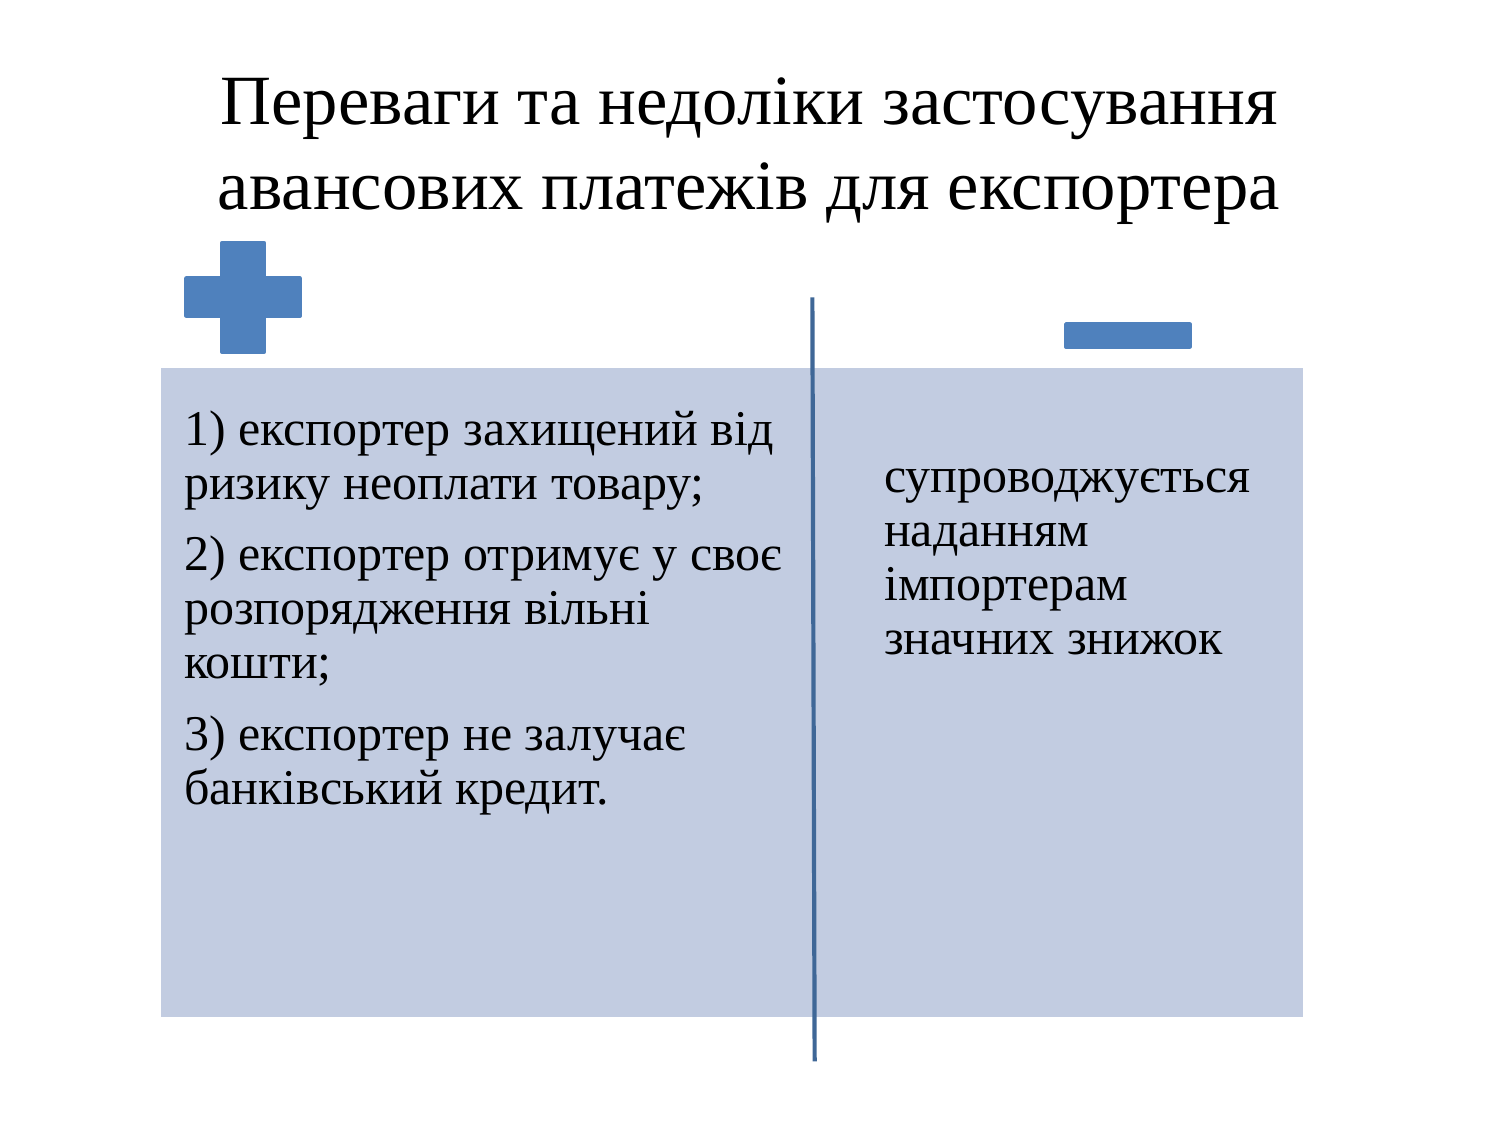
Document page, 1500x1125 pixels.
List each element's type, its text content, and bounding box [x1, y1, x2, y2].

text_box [159, 219, 1306, 1125]
title Переваги та недоліки застосування авансових платежів для експортера [75, 45, 1425, 233]
